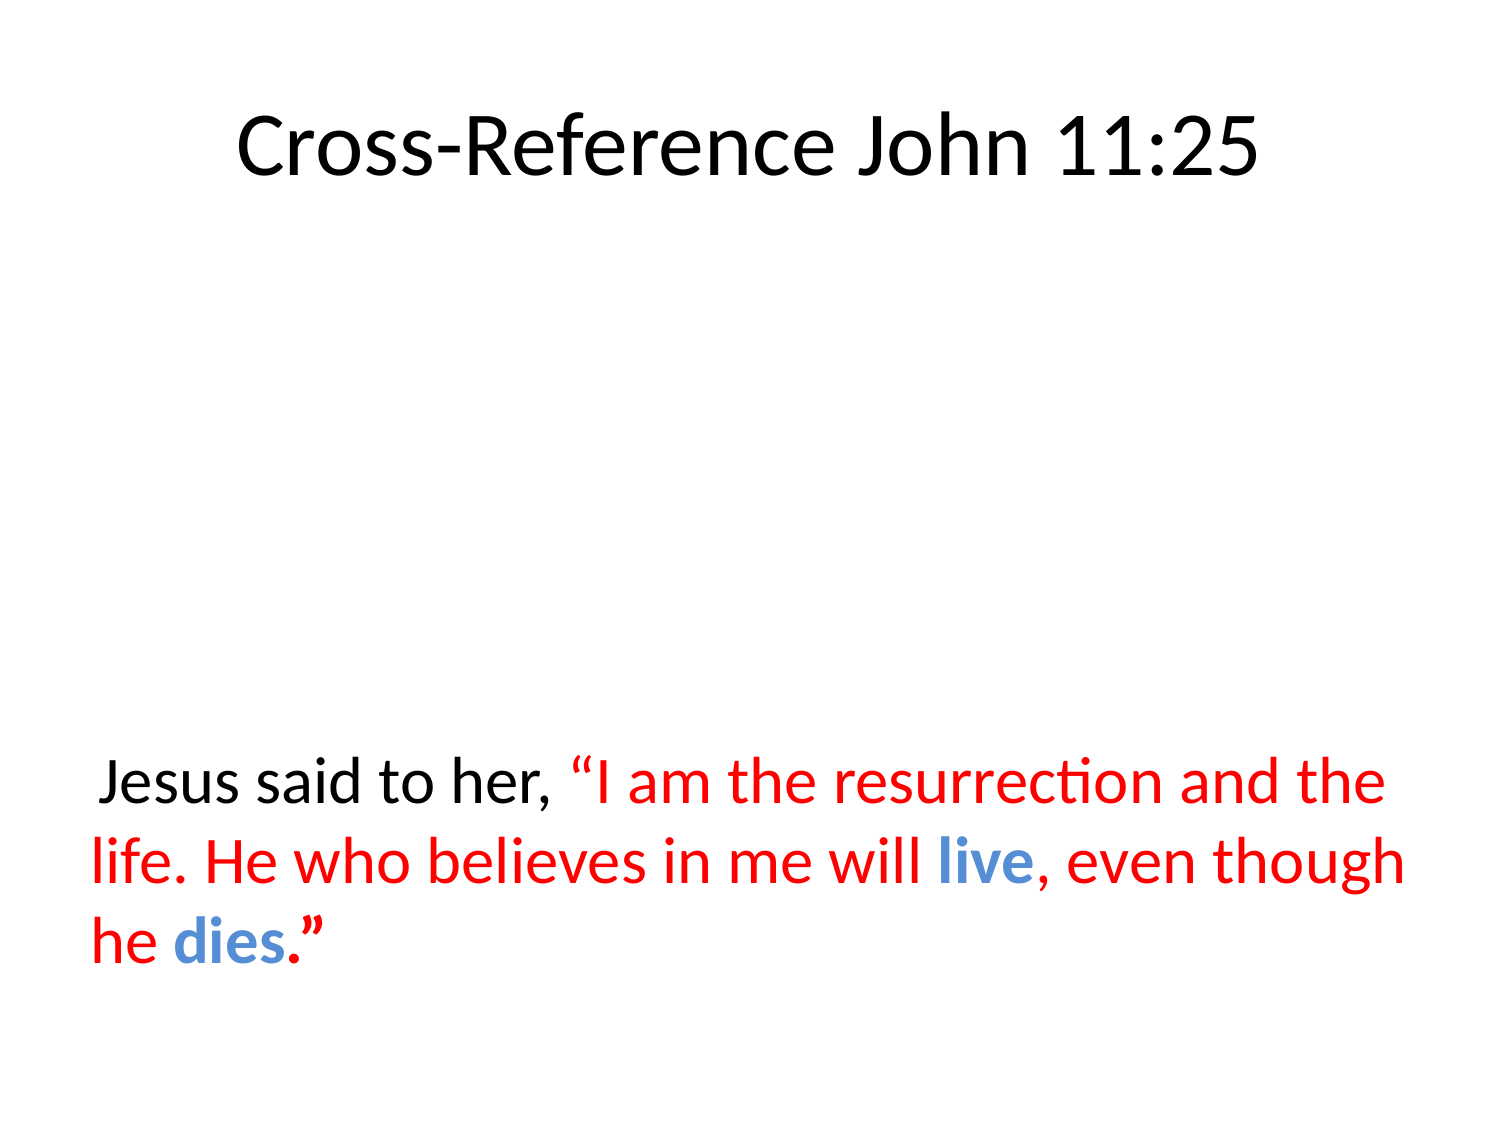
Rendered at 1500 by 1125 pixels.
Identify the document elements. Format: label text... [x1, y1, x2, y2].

title Cross-Reference John 11:25 [75, 45, 1425, 233]
list Jesus said to her, “I am the resurrection and the life. He who believes in me will live, even though he dies.” [75, 262, 1425, 1005]
